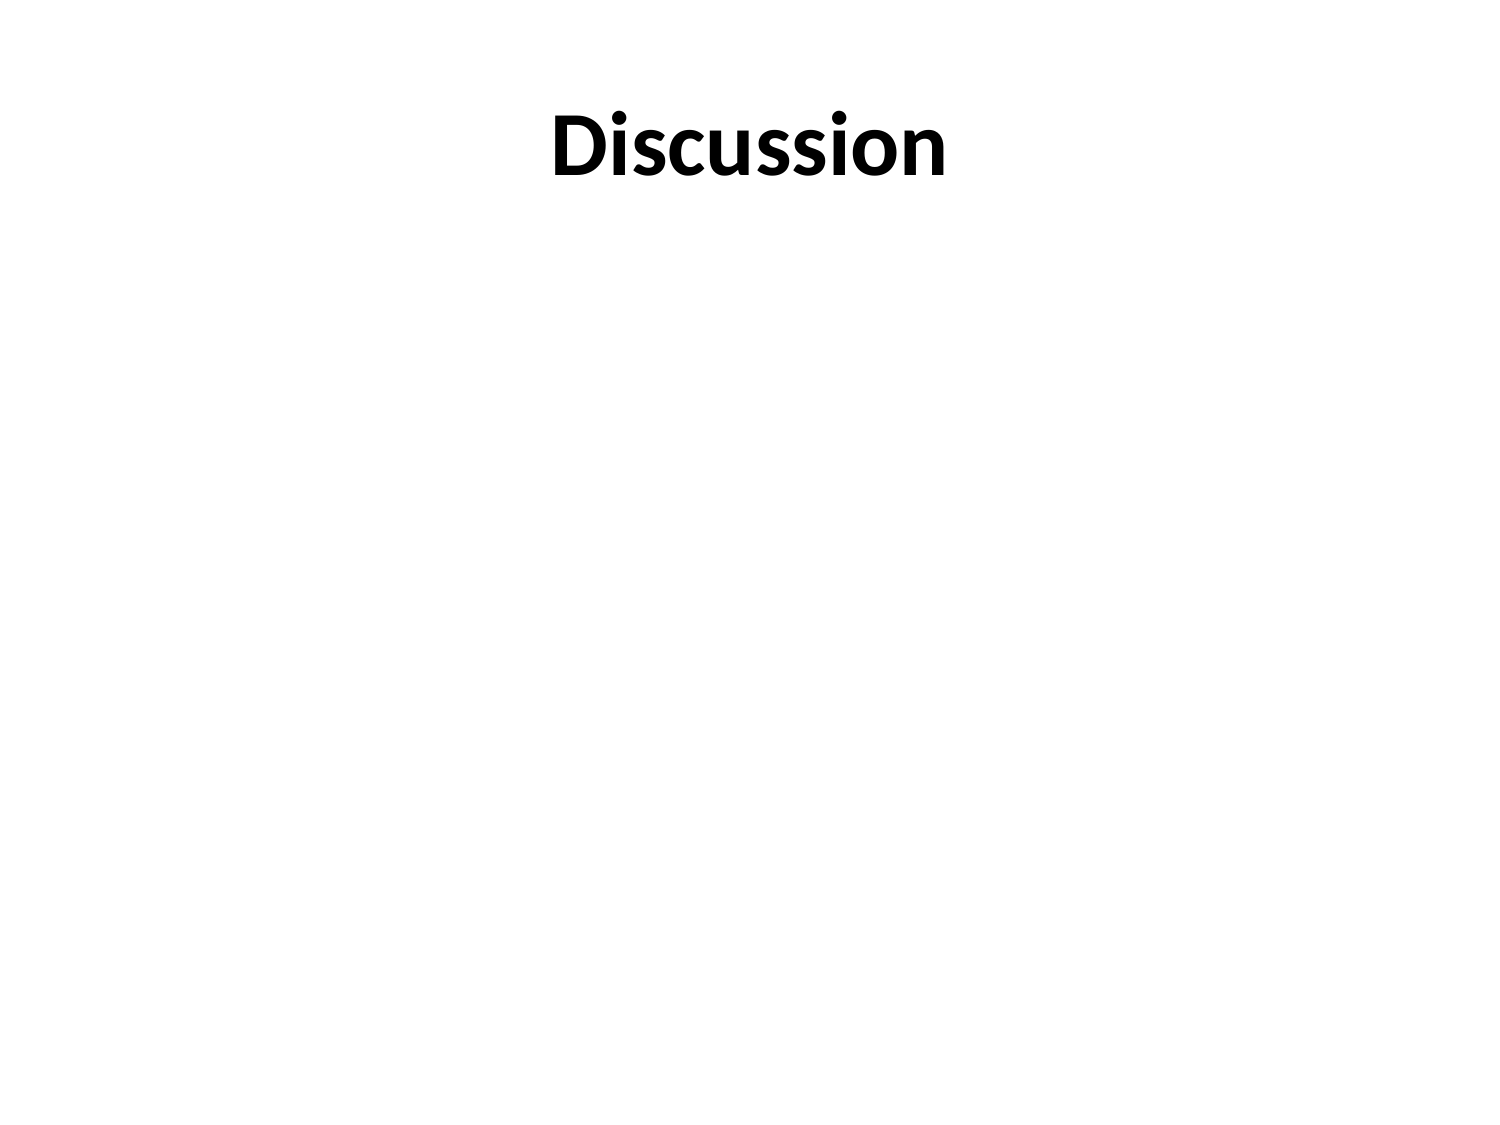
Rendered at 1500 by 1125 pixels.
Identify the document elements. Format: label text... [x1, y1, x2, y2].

title Discussion [75, 45, 1425, 233]
